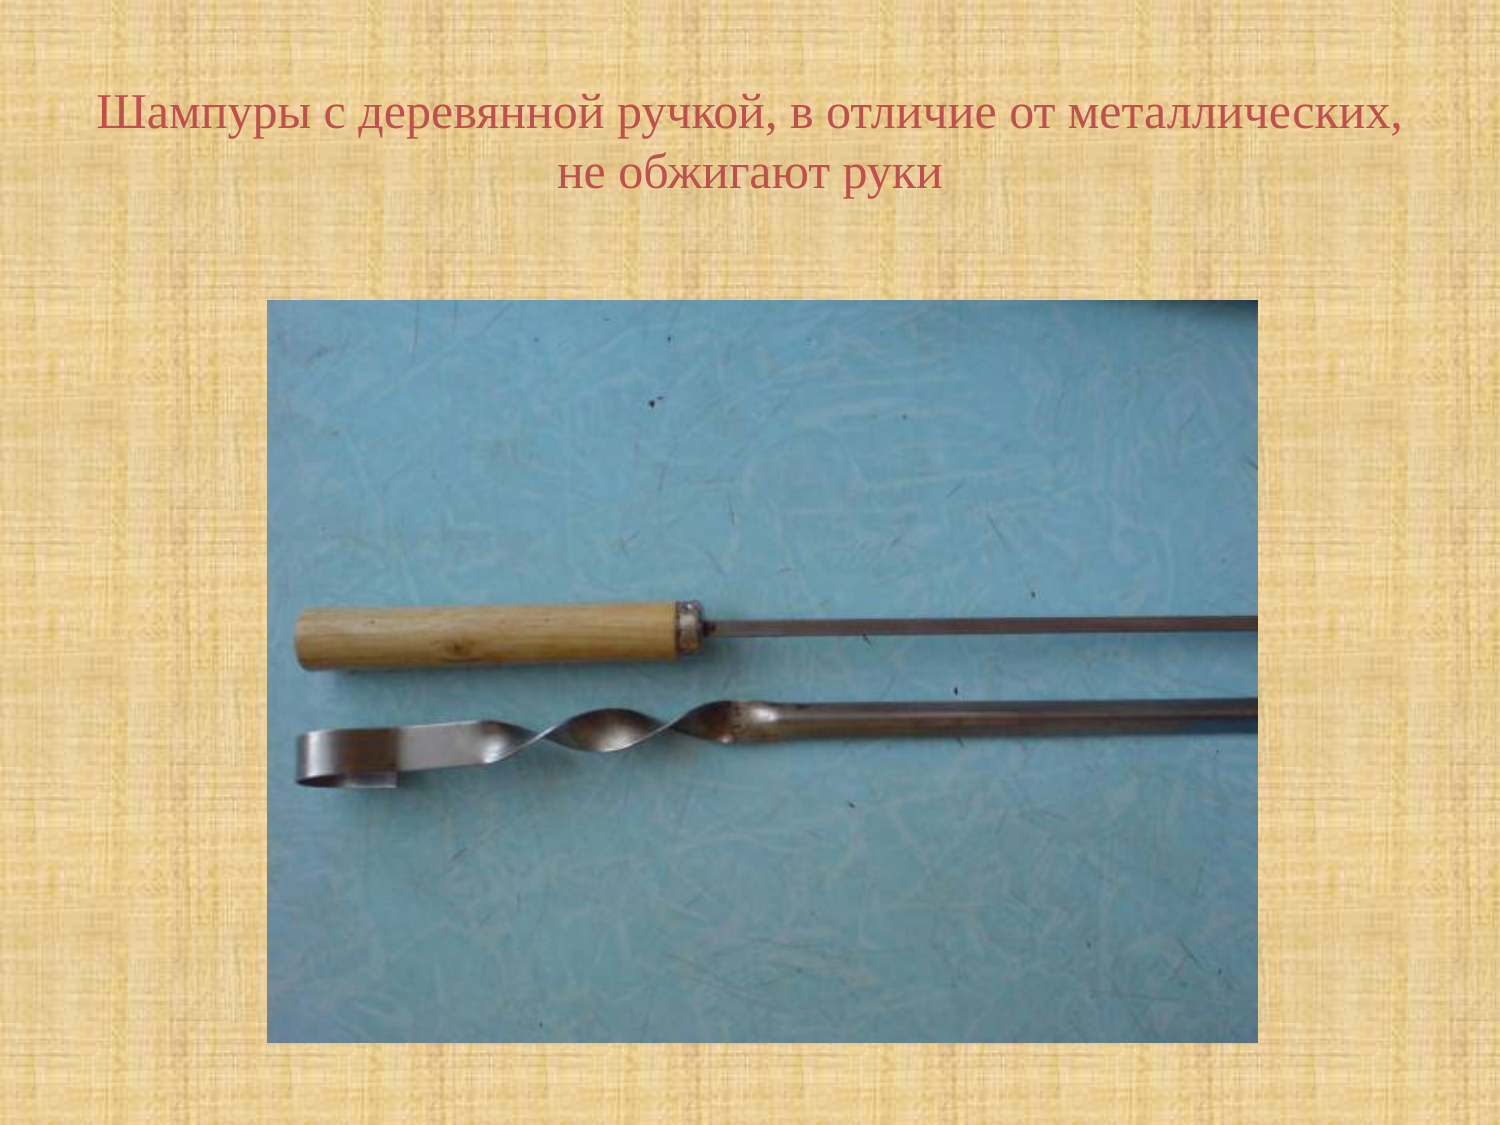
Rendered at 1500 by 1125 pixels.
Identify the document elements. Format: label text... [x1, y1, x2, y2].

picture [0, 0, 1500, 1125]
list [267, 300, 1258, 1044]
title Шампуры с деревянной ручкой, в отличие от металлических, не обжигают руки [75, 45, 1425, 233]
